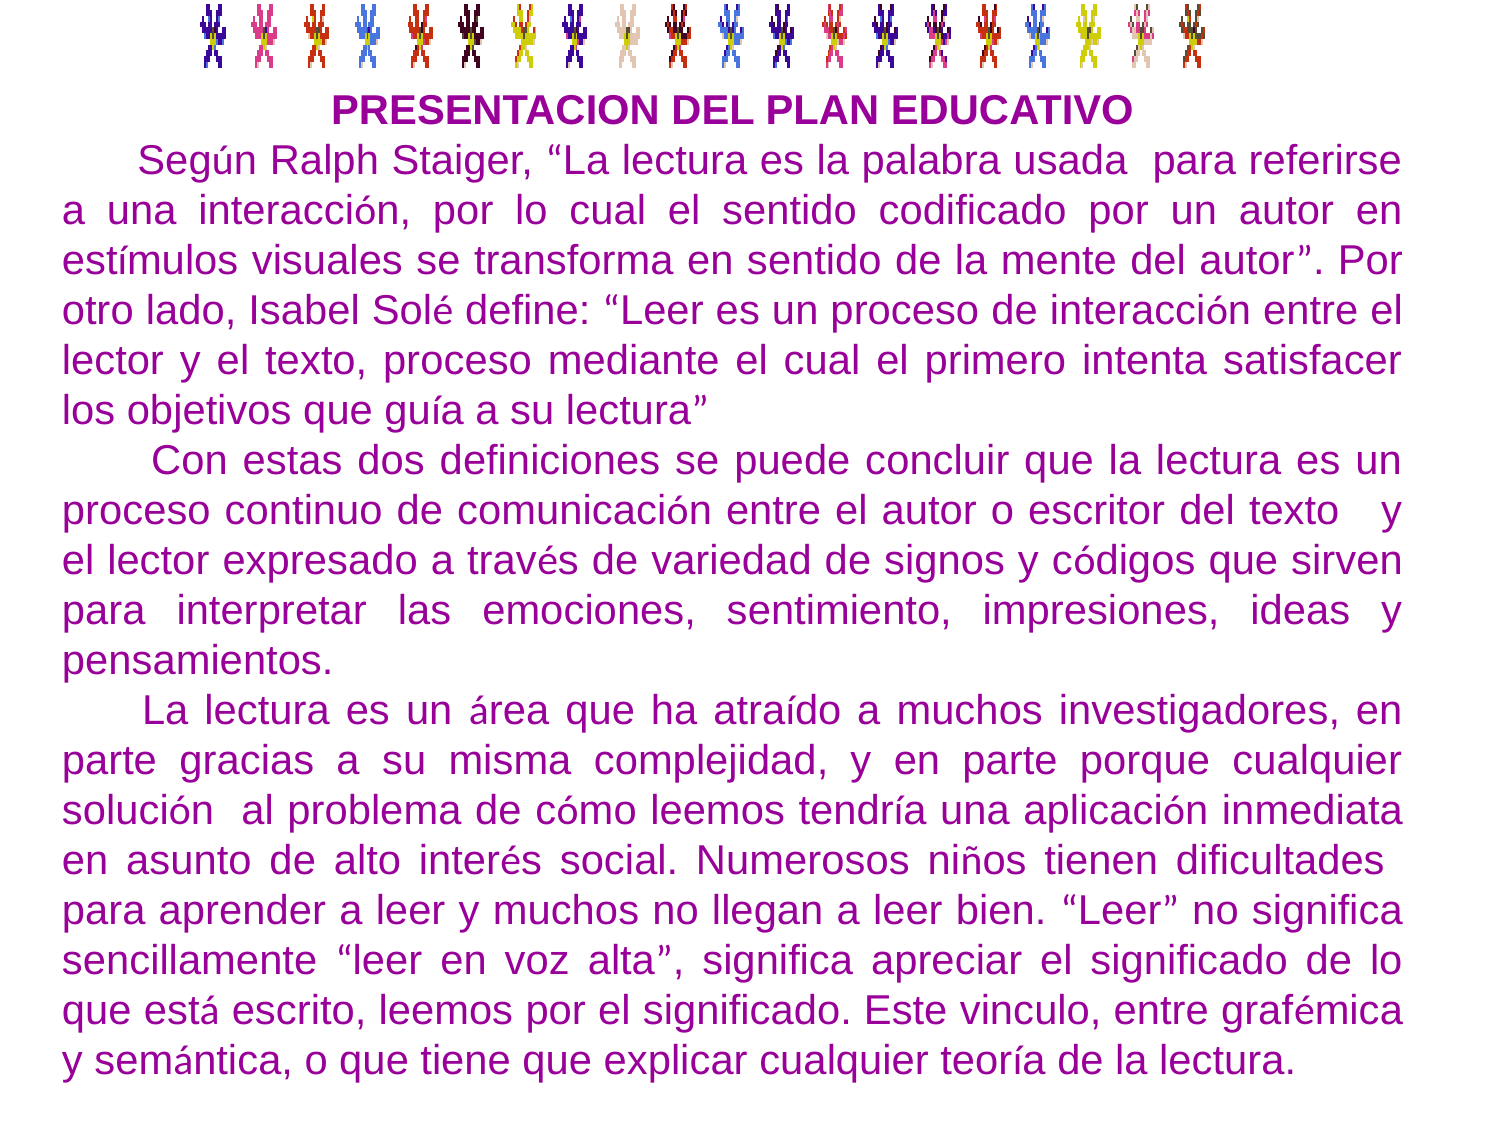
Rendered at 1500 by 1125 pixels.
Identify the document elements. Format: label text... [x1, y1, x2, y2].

text_box PRESENTACION DEL PLAN EDUCATIVO Según Ralph Staiger, “La lectura es la palabra usada para referirse a una interacción, por lo cual el sentido codificado por un autor en estímulos visuales se transforma en sentido de la mente del autor”. Por otro lado, Isabel Solé define: “Leer es un proceso de interacción entre el lector y el texto, proceso mediante el cual el primero intenta satisfacer los objetivos que guía a su lectura” Con estas dos definiciones se puede concluir que la lectura es un proceso continuo de comunicación entre el autor o escritor del texto y el lector expresado a través de variedad de signos y códigos que sirven para interpretar las emociones, sentimiento, impresiones, ideas y pensamientos. La lectura es un área que ha atraído a muchos investigadores, en parte gracias a su misma complejidad, y en parte porque cualquier solución al problema de cómo leemos tendría una aplicación inmediata en asunto de alto interés social. Numerosos niños tienen dificultades para aprender a leer y muchos no llegan a leer bien. “Leer” no significa sencillamente “leer en voz alta”, significa apreciar el significado de lo que está escrito, leemos por el significado. Este vinculo, entre grafémica y semántica, o que tiene que explicar cualquier teoría de la lectura. [46, 75, 1418, 1091]
picture [198, 0, 1208, 74]
